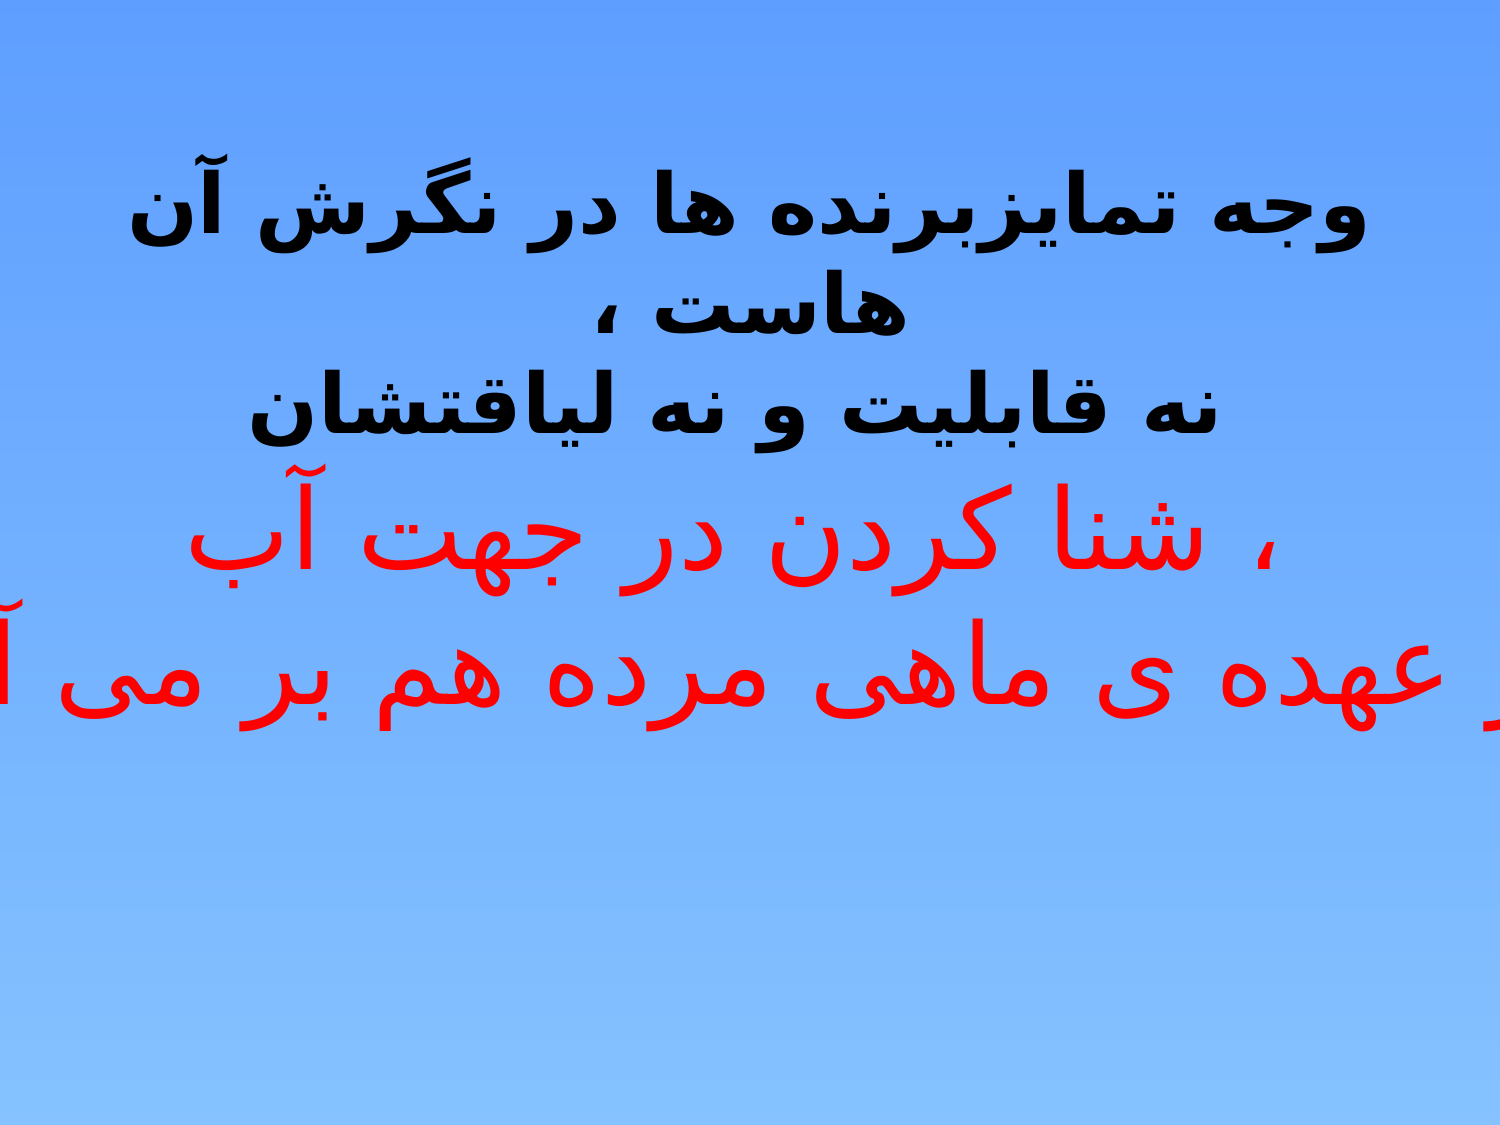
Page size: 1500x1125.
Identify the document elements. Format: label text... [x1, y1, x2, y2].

title وجه تمایزبرنده ها در نگرش آن هاست ، نه قابلیت و نه لیاقتشان [0, 162, 1500, 438]
text_box شنا کردن در جهت آب ، از عهده ی ماهی مرده هم بر می آید. [0, 449, 1500, 735]
